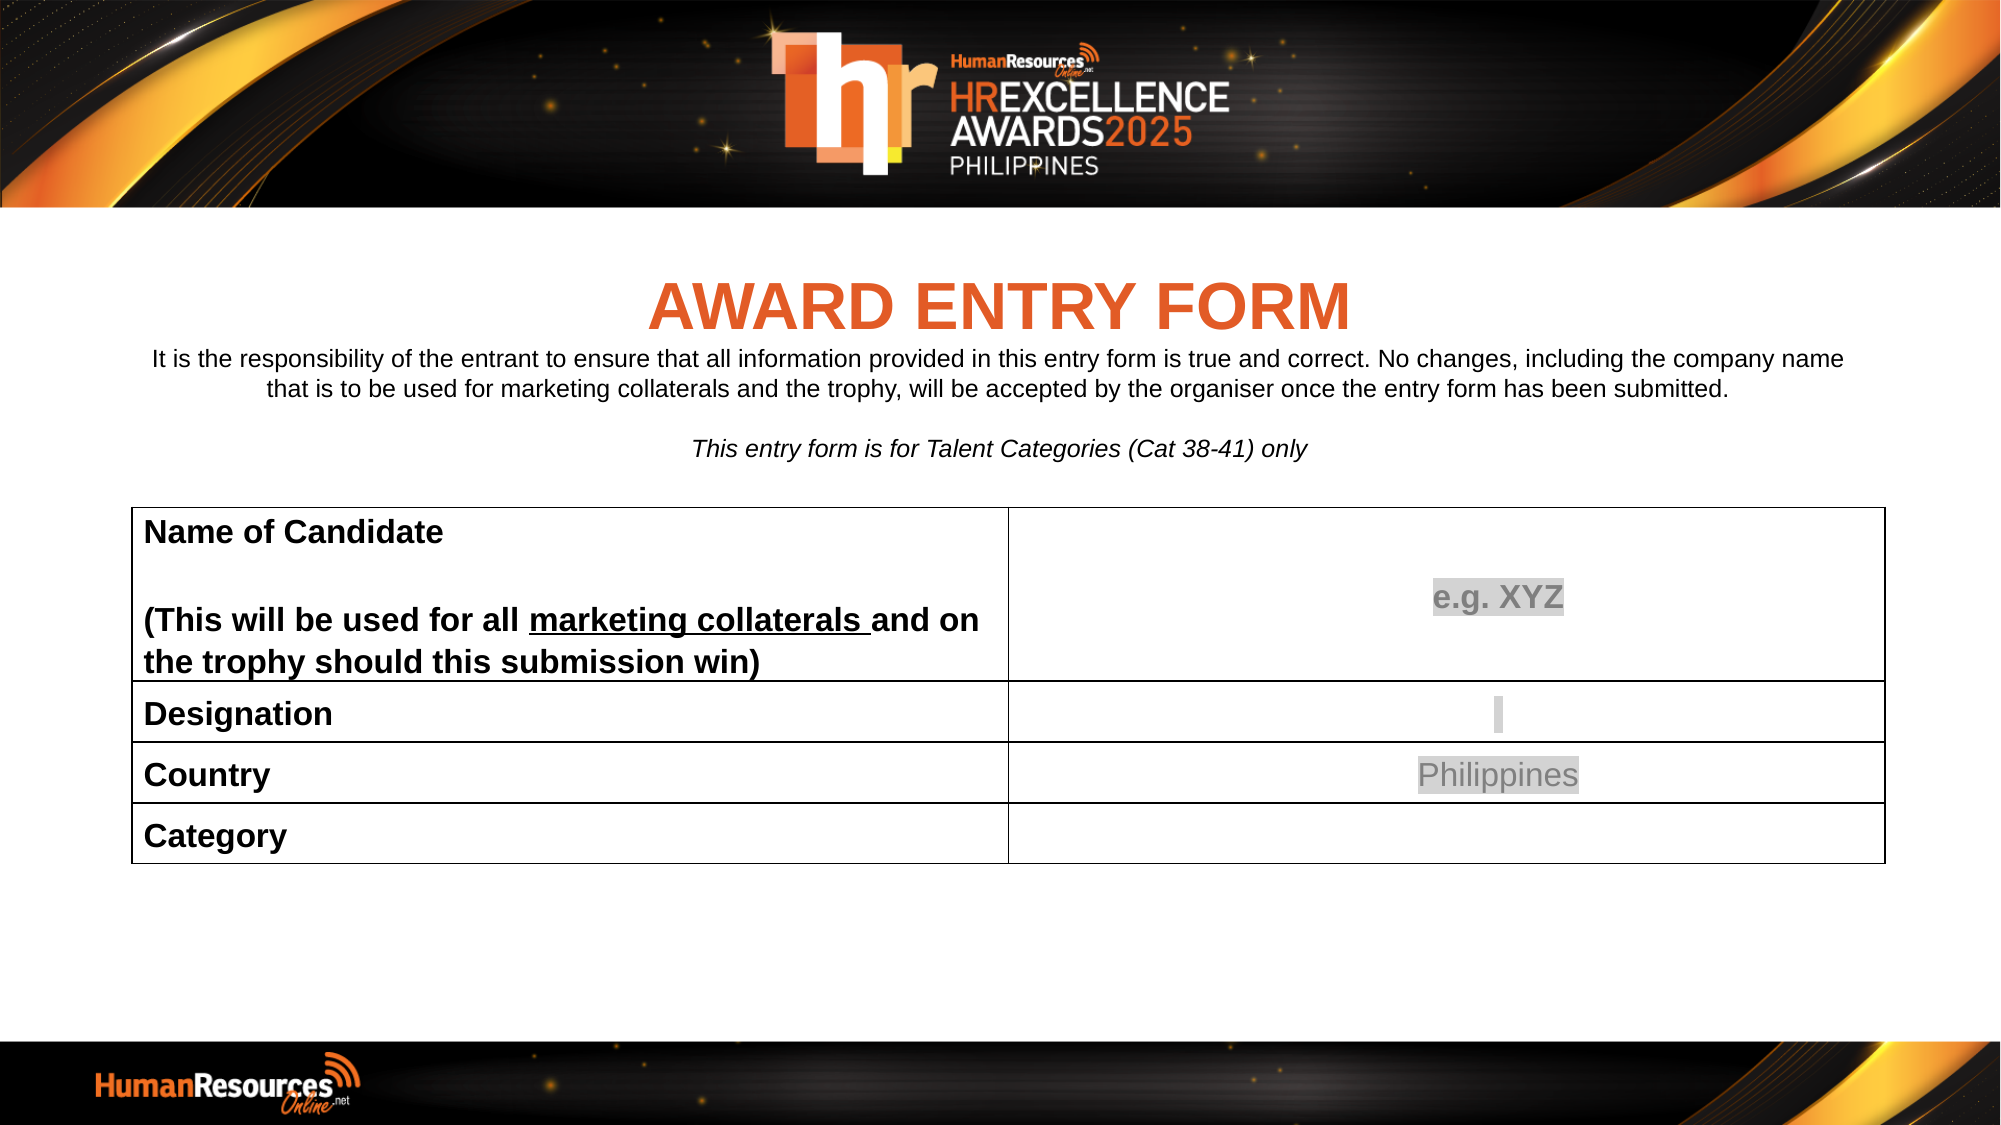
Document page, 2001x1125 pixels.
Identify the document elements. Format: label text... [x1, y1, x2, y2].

text_box AWARD ENTRY FORM It is the responsibility of the entrant to ensure that all information provided in this entry form is true and correct. No changes, including the company name that is to be used for marketing collaterals and the trophy, will be accepted by the organiser once the entry form has been submitted. This entry form is for Talent Categories (Cat 38-41) only [132, 255, 1868, 470]
table_cell Country [133, 743, 1008, 802]
table_cell [1009, 804, 1884, 863]
picture [0, 0, 2001, 1125]
table_header e.g. XYZ [1009, 508, 1884, 680]
table_cell Philippines [1009, 743, 1884, 802]
table_cell Designation [133, 682, 1008, 741]
table_cell Category [133, 804, 1008, 863]
table_header Name of Candidate (This will be used for all marketing collaterals and on the trophy should this submission win) [133, 508, 1008, 680]
table_cell [1009, 682, 1884, 741]
